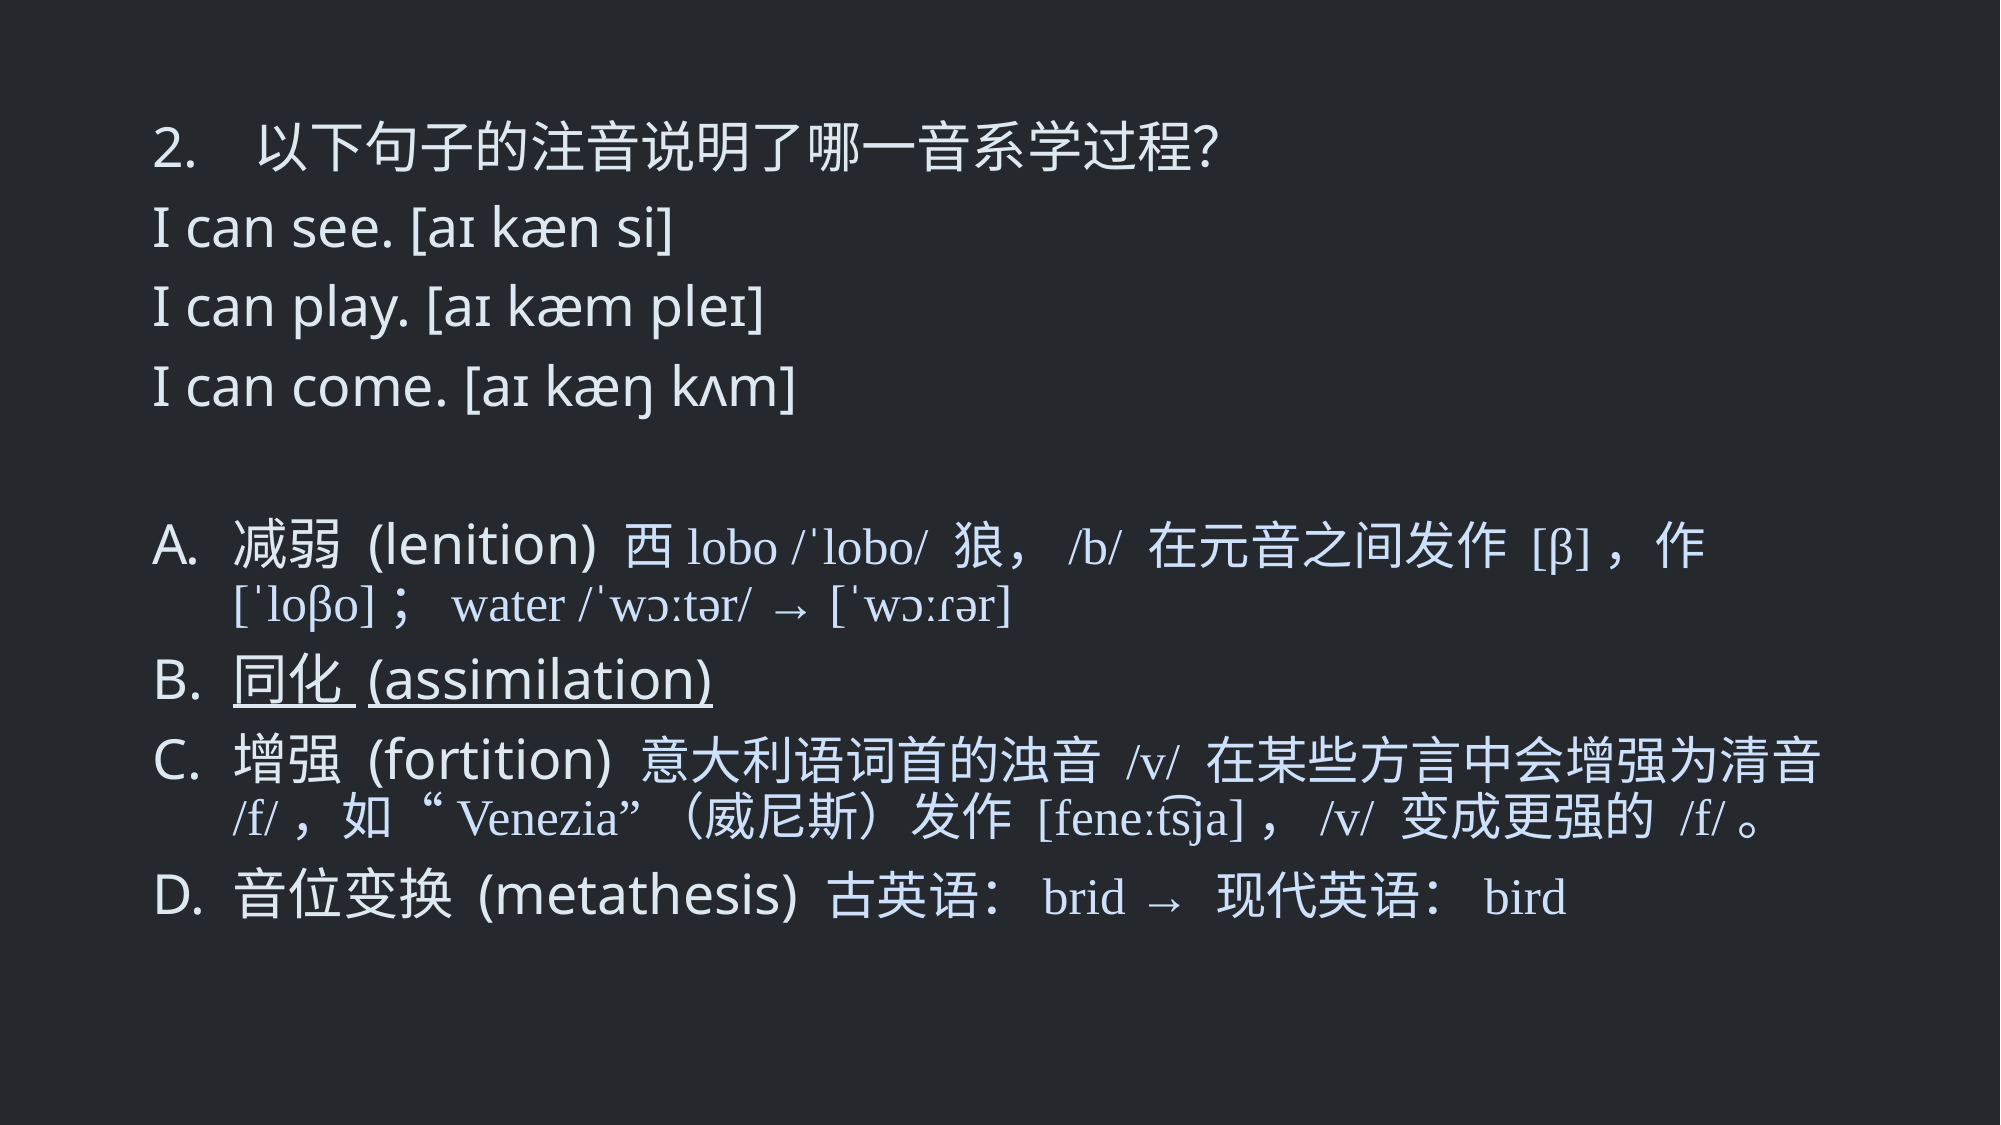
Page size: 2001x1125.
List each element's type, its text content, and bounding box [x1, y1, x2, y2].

list 2. 以下句子的注音说明了哪一音系学过程？ I can see. [aɪ kæn si] I can play. [aɪ kæm pleɪ] I can come. [aɪ kæŋ kʌm] 减弱 (lenition) 西lobo /ˈlobo/ 狼，/b/ 在元音之间发作 [β]，作 [ˈloβo]；water /ˈwɔːtər/ → [ˈwɔːɾər] 同化 (assimilation) 增强 (fortition) 意大利语词首的浊音 /v/ 在某些方言中会增强为清音 /f/，如“Venezia”（威尼斯）发作 [feneːt͡sja]，/v/ 变成更强的 /f/。 音位变换 (metathesis) 古英语：brid → 现代英语：bird [137, 112, 1846, 984]
